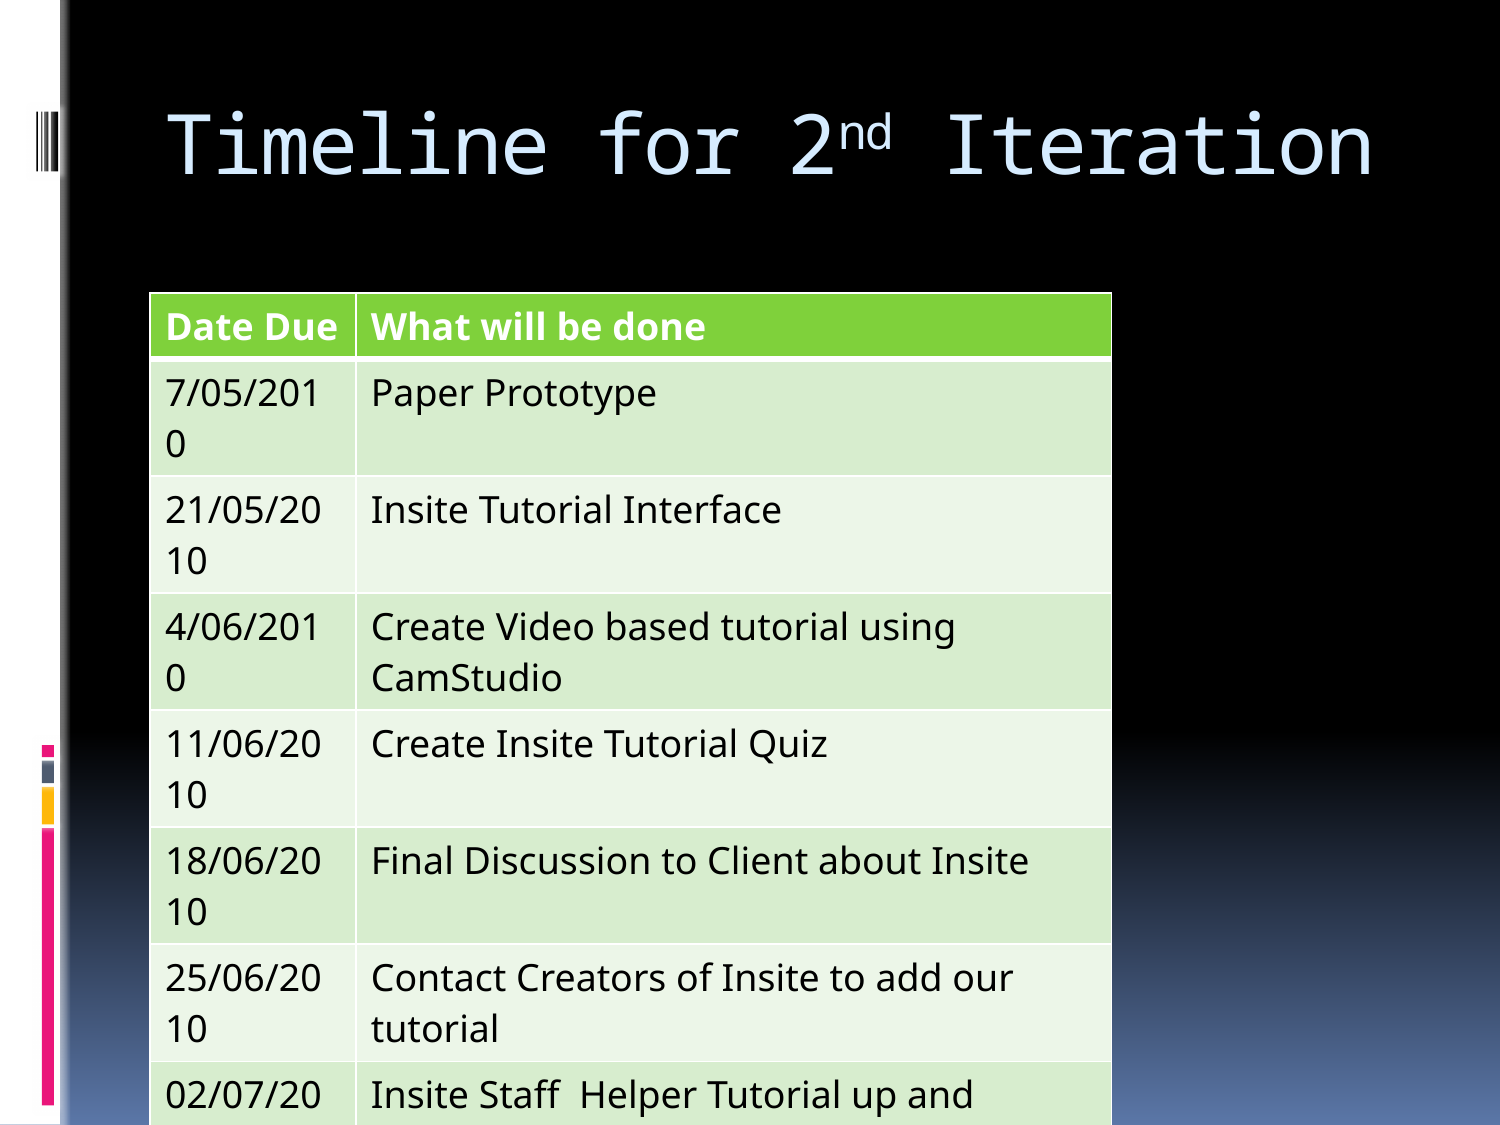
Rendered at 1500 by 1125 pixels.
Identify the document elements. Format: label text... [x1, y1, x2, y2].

table_cell Final Discussion to Client about Insite [357, 828, 1111, 943]
table_cell 18/06/2010 [151, 828, 355, 943]
table_cell 02/07/2010 [151, 1062, 355, 1125]
table_header Date Due [151, 294, 355, 356]
title Timeline for 2nd Iteration [150, 83, 1425, 234]
table_header What will be done [357, 294, 1111, 356]
table_cell Paper Prototype [357, 362, 1111, 475]
table_cell 11/06/2010 [151, 711, 355, 826]
table_cell Contact Creators of Insite to add our tutorial [357, 945, 1111, 1061]
table_cell Insite Tutorial Interface [357, 477, 1111, 592]
table_cell 4/06/2010 [151, 594, 355, 709]
table_cell Insite Staff Helper Tutorial up and running [357, 1062, 1111, 1125]
table_cell Create Video based tutorial using CamStudio [357, 594, 1111, 709]
table_cell Create Insite Tutorial Quiz [357, 711, 1111, 826]
table_cell 25/06/2010 [151, 945, 355, 1061]
table_cell 7/05/2010 [151, 362, 355, 475]
table_cell 21/05/2010 [151, 477, 355, 592]
